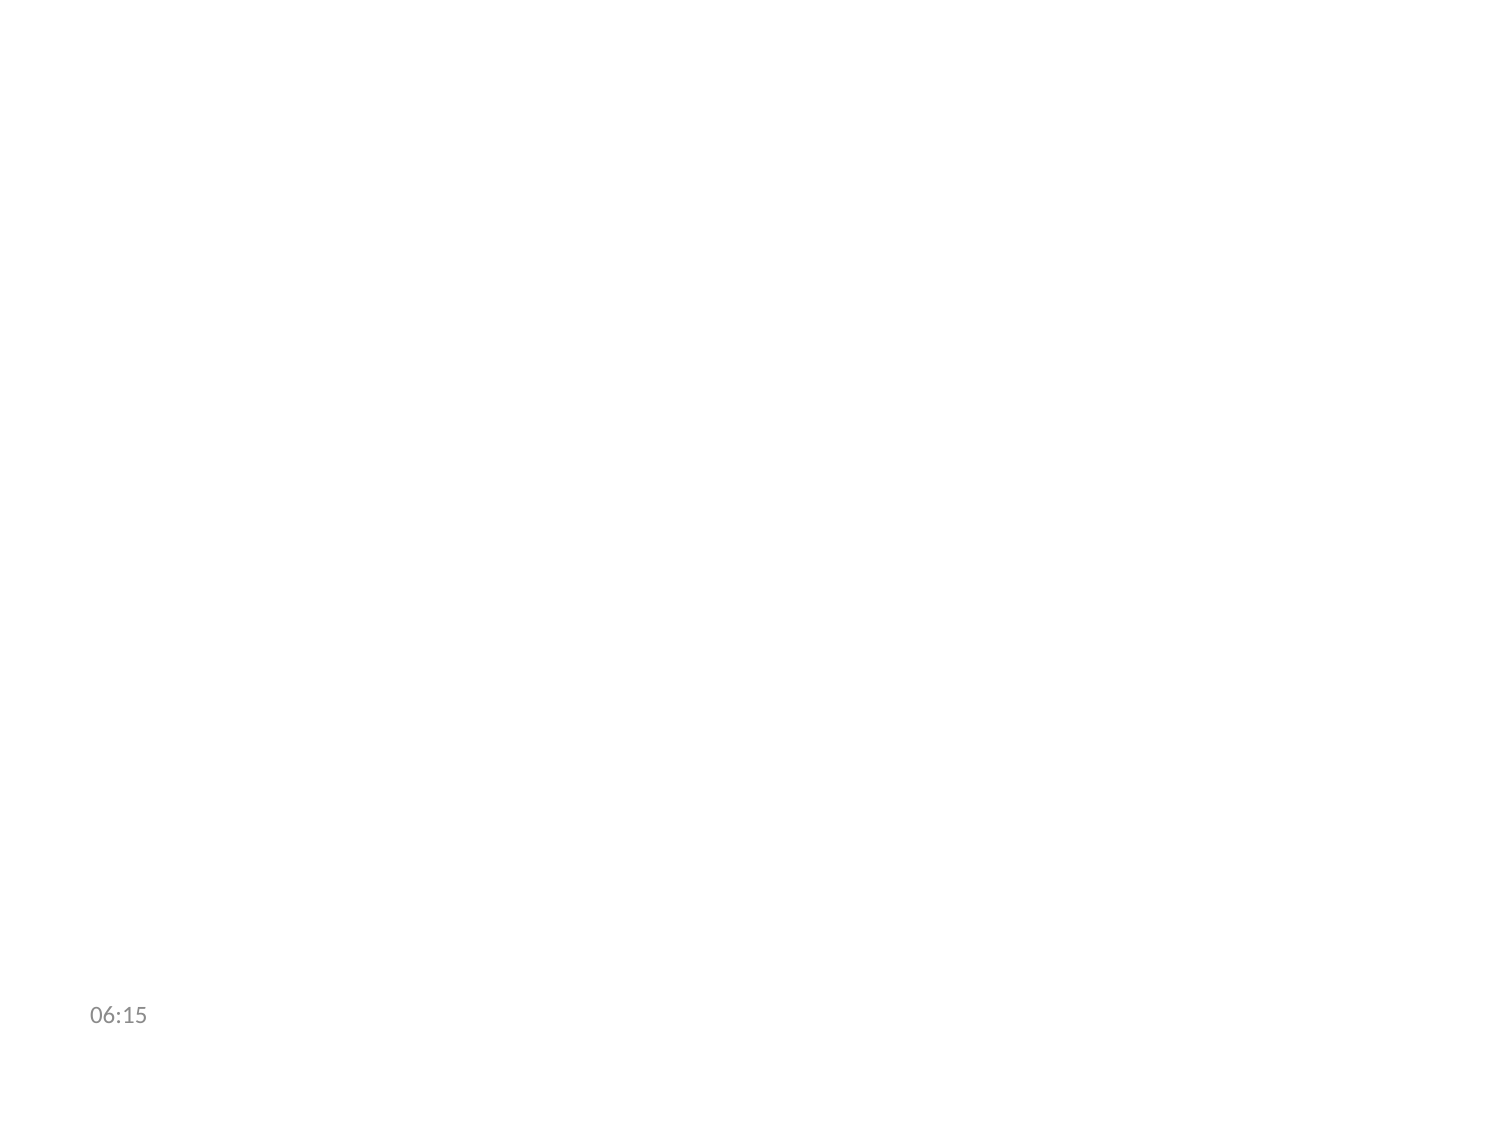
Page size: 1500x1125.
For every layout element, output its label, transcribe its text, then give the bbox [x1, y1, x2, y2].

text_box 15:35 [75, 983, 425, 1044]
